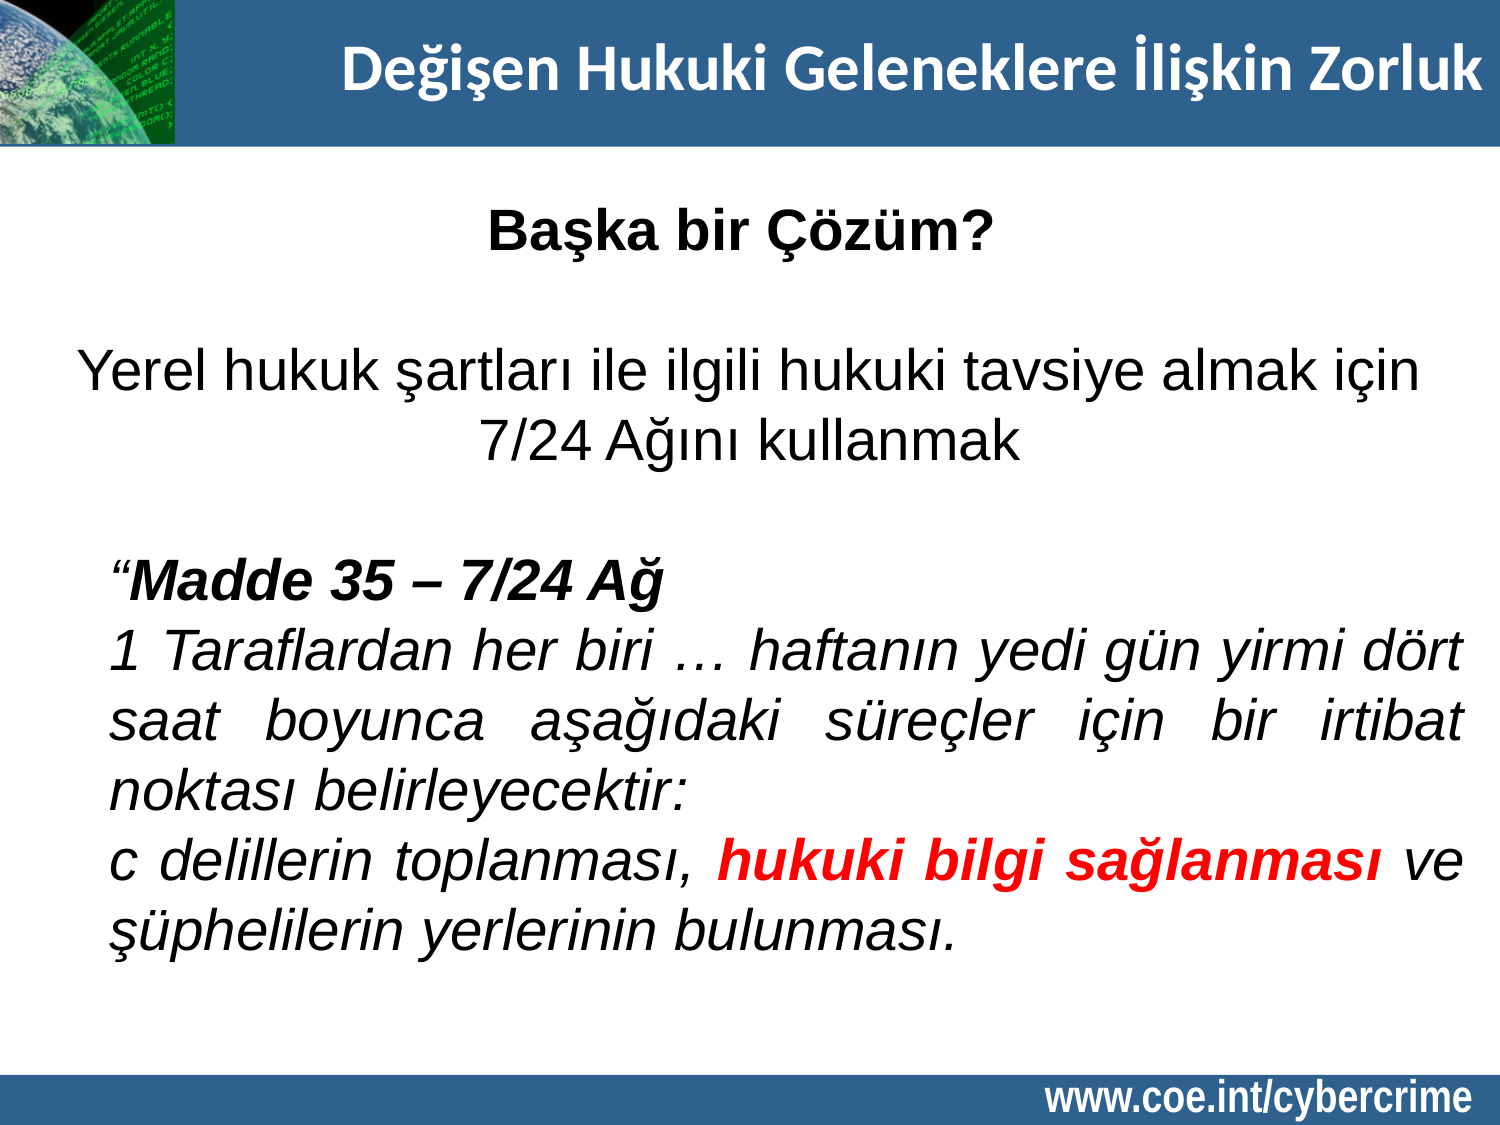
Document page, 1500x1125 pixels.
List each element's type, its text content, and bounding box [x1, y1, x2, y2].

picture [0, 0, 175, 144]
text_box www.coe.int/cybercrime [1030, 1059, 1500, 1125]
text_box Değişen Hukuki Geleneklere İlişkin Zorluk [177, 0, 1500, 149]
text_box [0, 1073, 1030, 1125]
text_box Başka bir Çözüm? Yerel hukuk şartları ile ilgili hukuki tavsiye almak için 7/24 Ağını kullanmak “Madde 35 – 7/24 Ağ 1 Taraflardan her biri … haftanın yedi gün yirmi dört saat boyunca aşağıdaki süreçler için bir irtibat noktası belirleyecektir: c delillerin toplanması, hukuki bilgi sağlanması ve şüphelilerin yerlerinin bulunması. [19, 185, 1481, 970]
